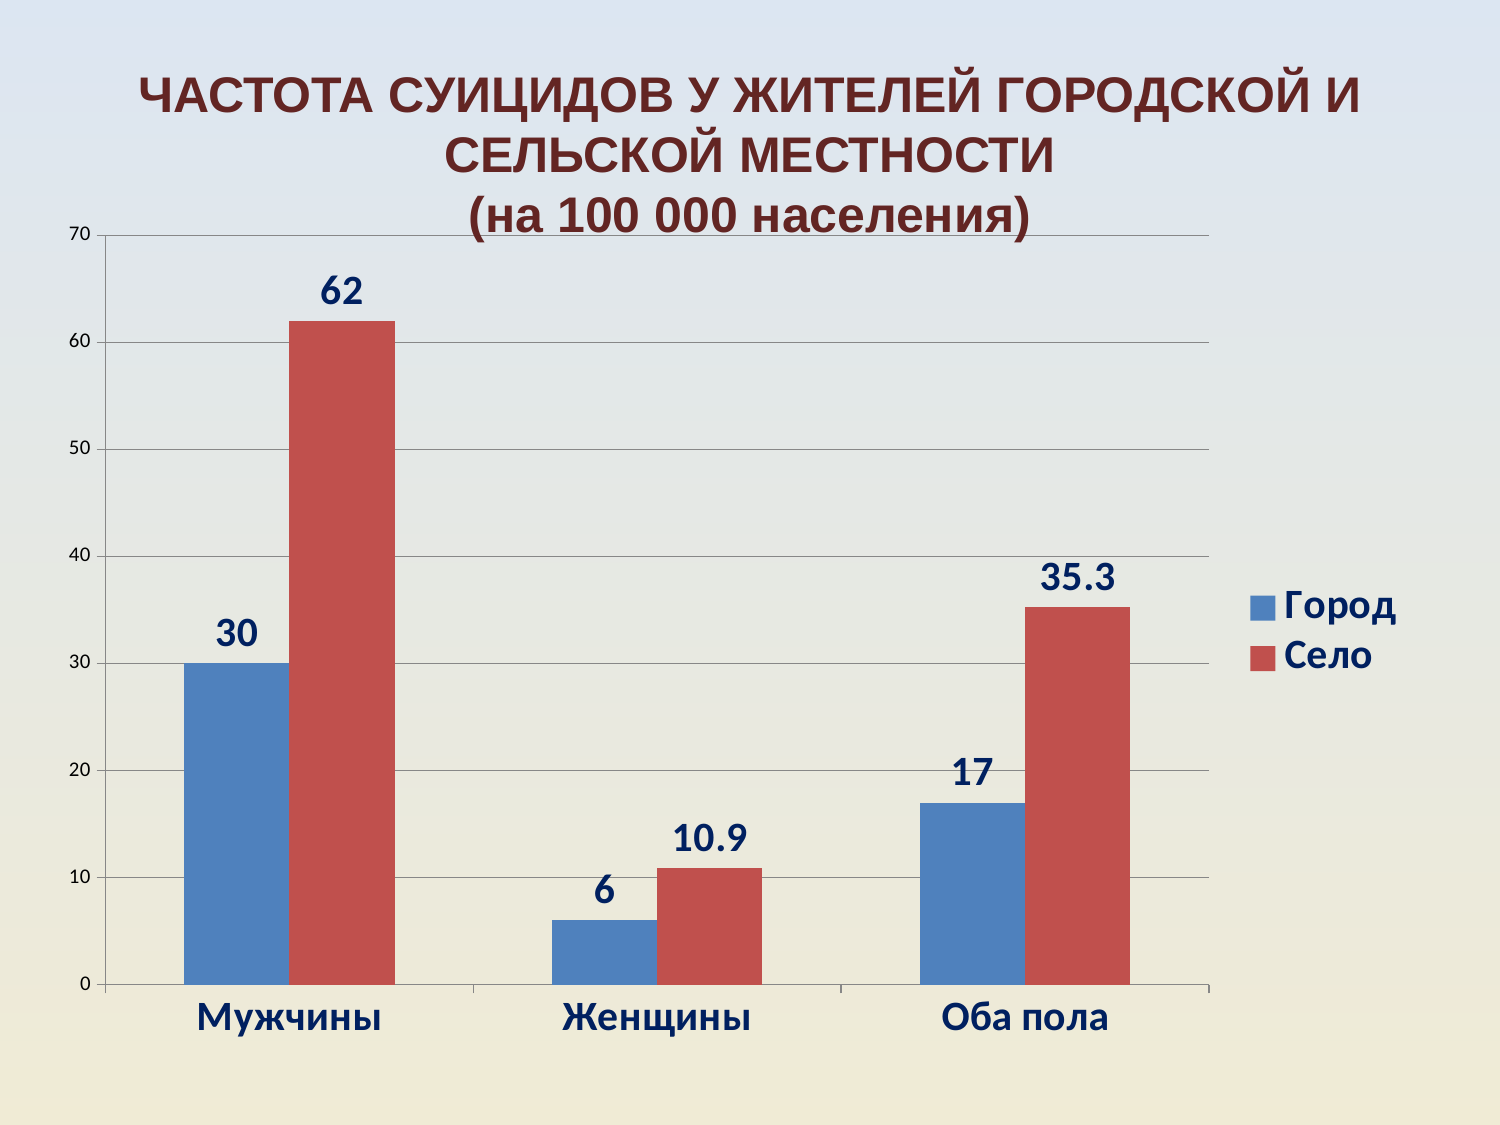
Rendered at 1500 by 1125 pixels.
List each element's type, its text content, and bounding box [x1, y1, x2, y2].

text_box ЧАСТОТА СУИЦИДОВ У ЖИТЕЛЕЙ ГОРОДСКОЙ И СЕЛЬСКОЙ МЕСТНОСТИ (на 100 000 населения) [29, 54, 1471, 250]
chart [41, 207, 1424, 1059]
